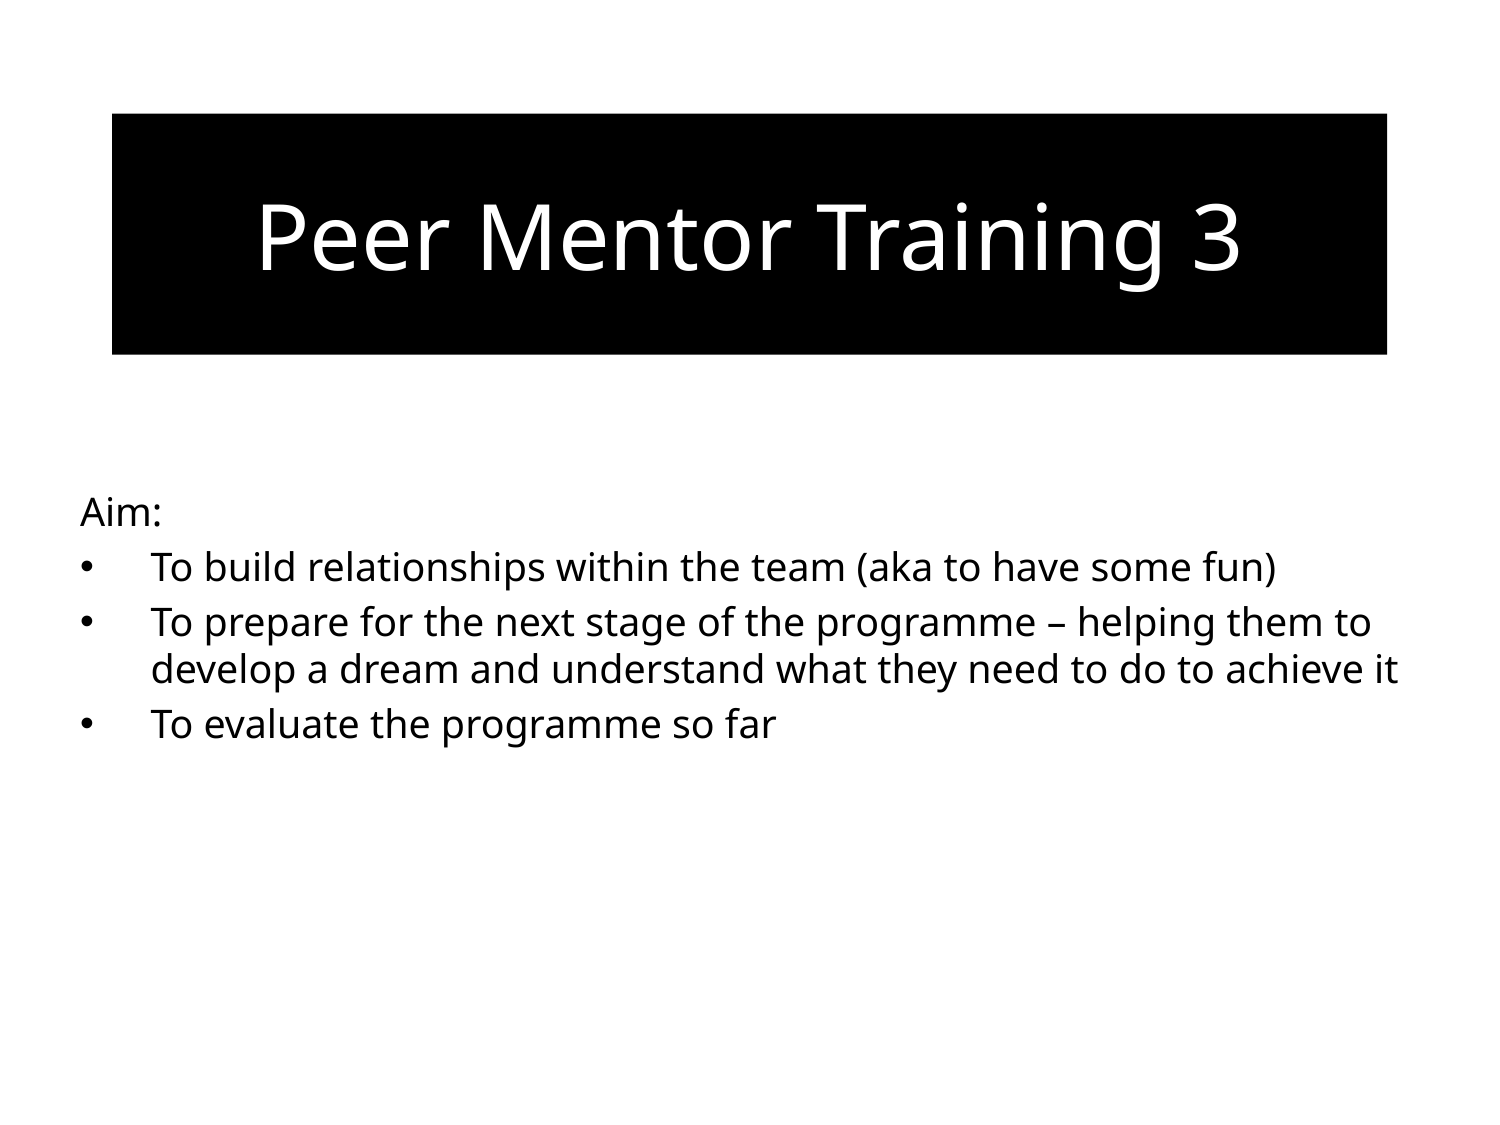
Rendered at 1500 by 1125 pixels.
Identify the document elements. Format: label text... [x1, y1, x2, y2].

title Peer Mentor Training 3 [112, 113, 1388, 355]
subtitle Aim: To build relationships within the team (aka to have some fun) To prepare for the next stage of the programme – helping them to develop a dream and understand what they need to do to achieve it To evaluate the programme so far [64, 479, 1447, 768]
